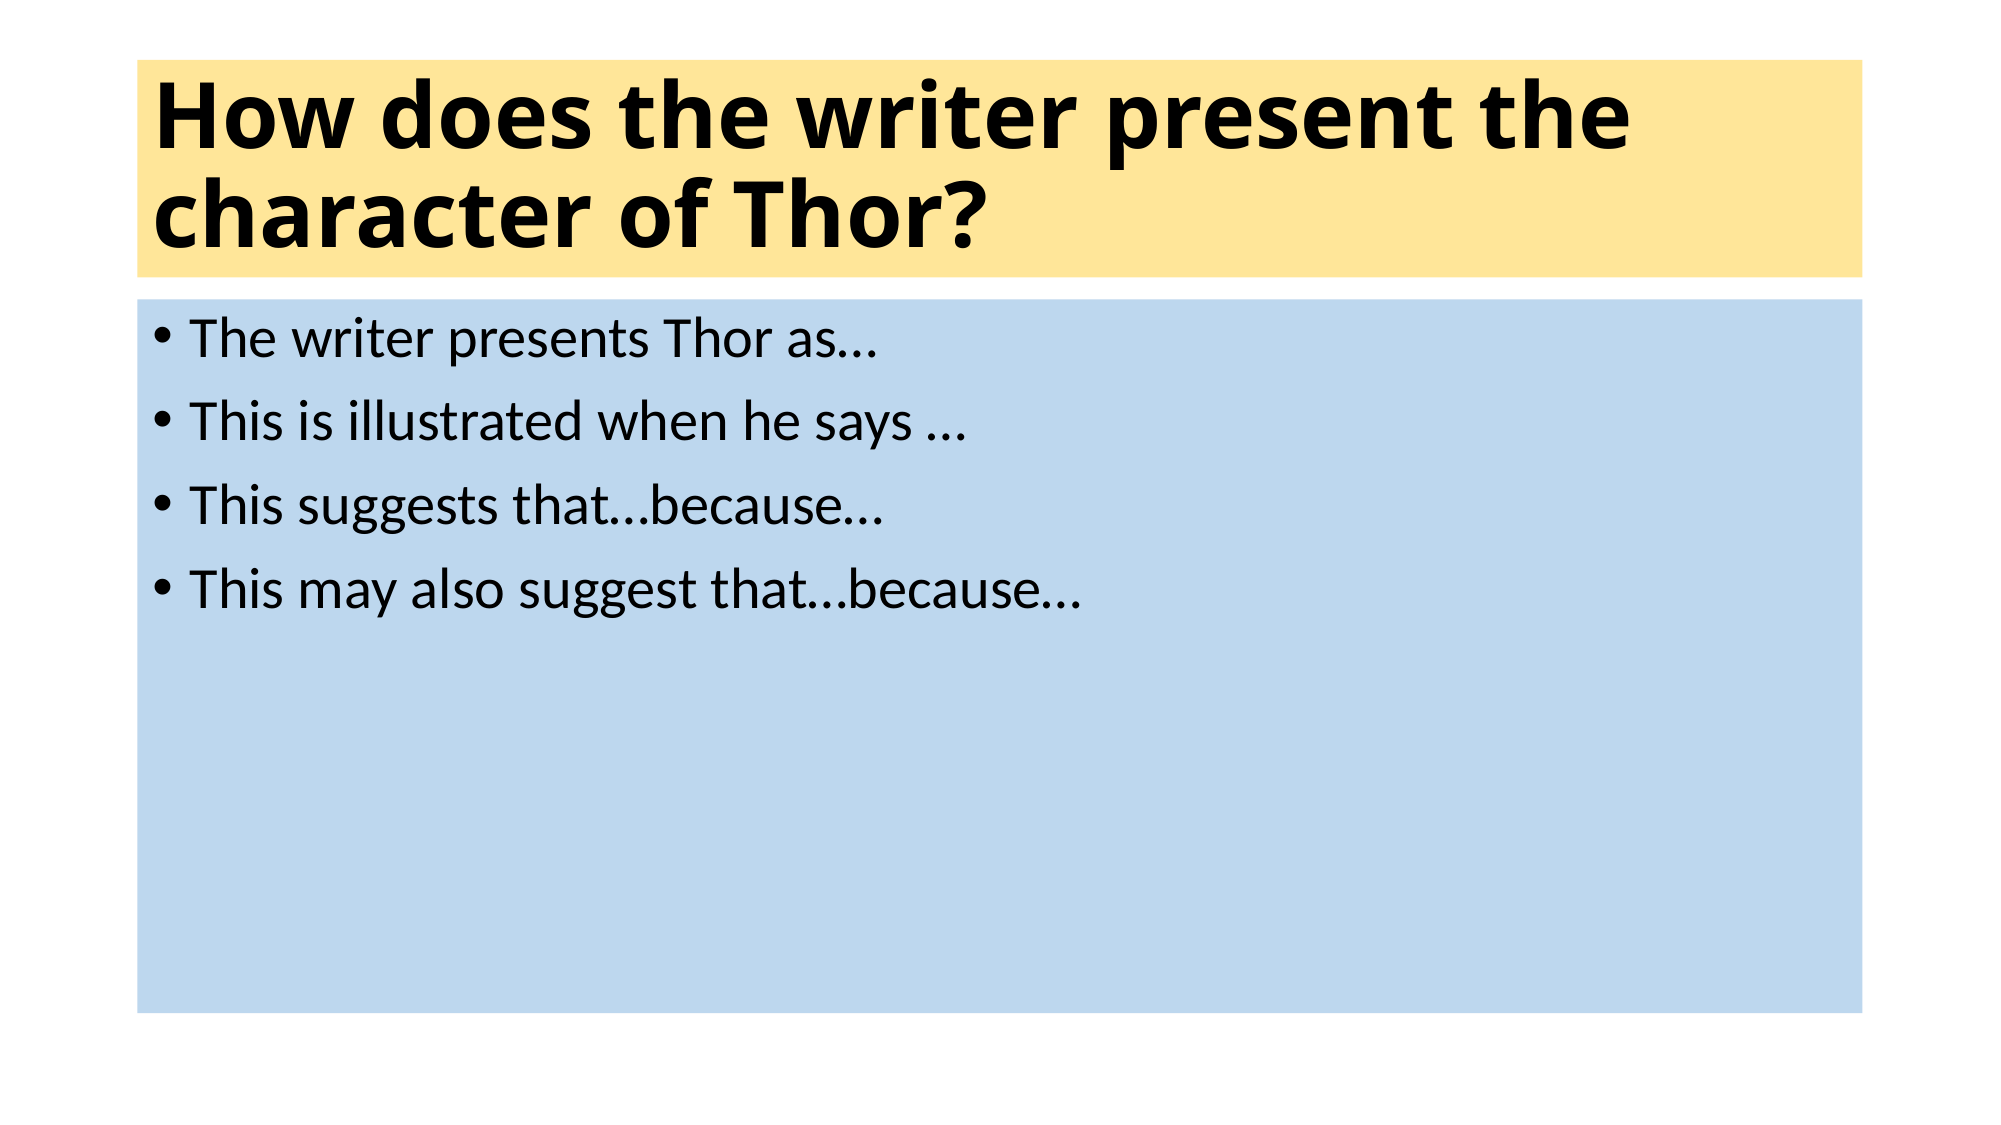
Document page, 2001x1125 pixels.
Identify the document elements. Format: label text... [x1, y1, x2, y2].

list The writer presents Thor as… This is illustrated when he says … This suggests that…because… This may also suggest that…because… [137, 299, 1863, 1014]
title How does the writer present the character of Thor? [137, 59, 1863, 278]
